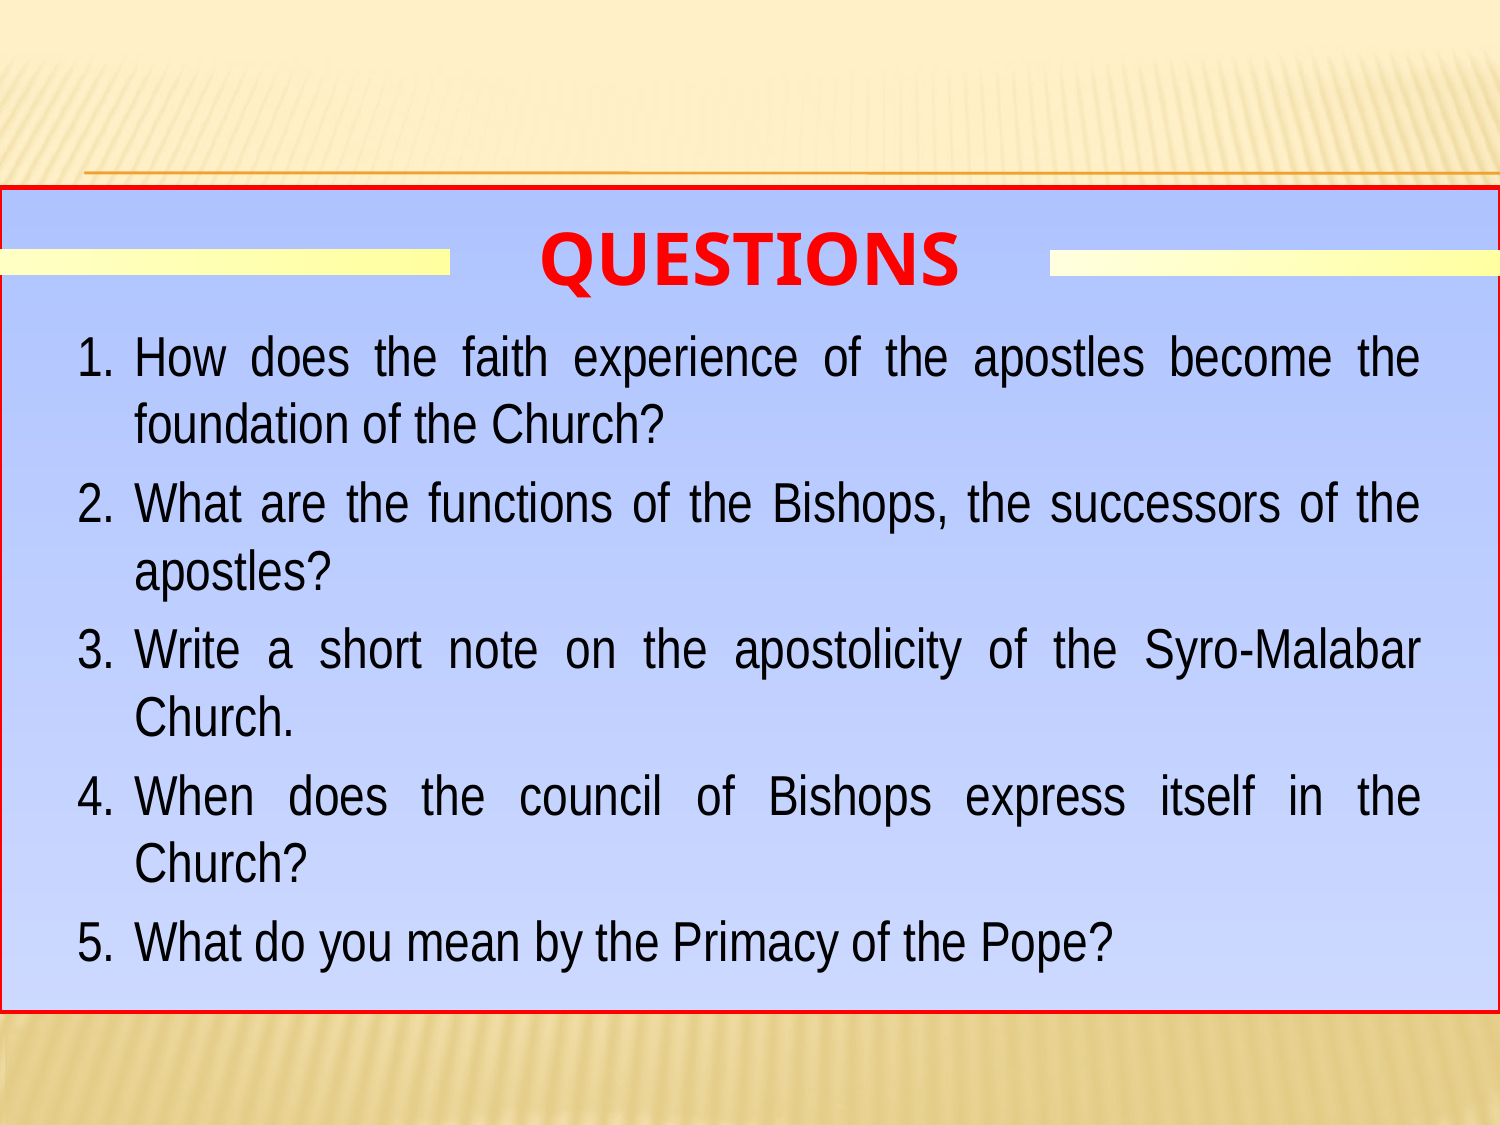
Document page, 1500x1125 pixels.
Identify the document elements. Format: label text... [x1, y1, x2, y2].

text_box [0, 325, 1500, 1014]
list 1. How does the faith experience of the apostles become the foundation of the Church? 2. What are the functions of the Bishops, the successors of the apostles? 3. Write a short note on the apostolicity of the Syro-Malabar Church. 4. When does the council of Bishops express itself in the Church? 5. What do you mean by the Primacy of the Pope? [62, 312, 1438, 675]
text_box [1048, 248, 1500, 277]
title Questions [0, 187, 1500, 325]
text_box [0, 248, 452, 277]
